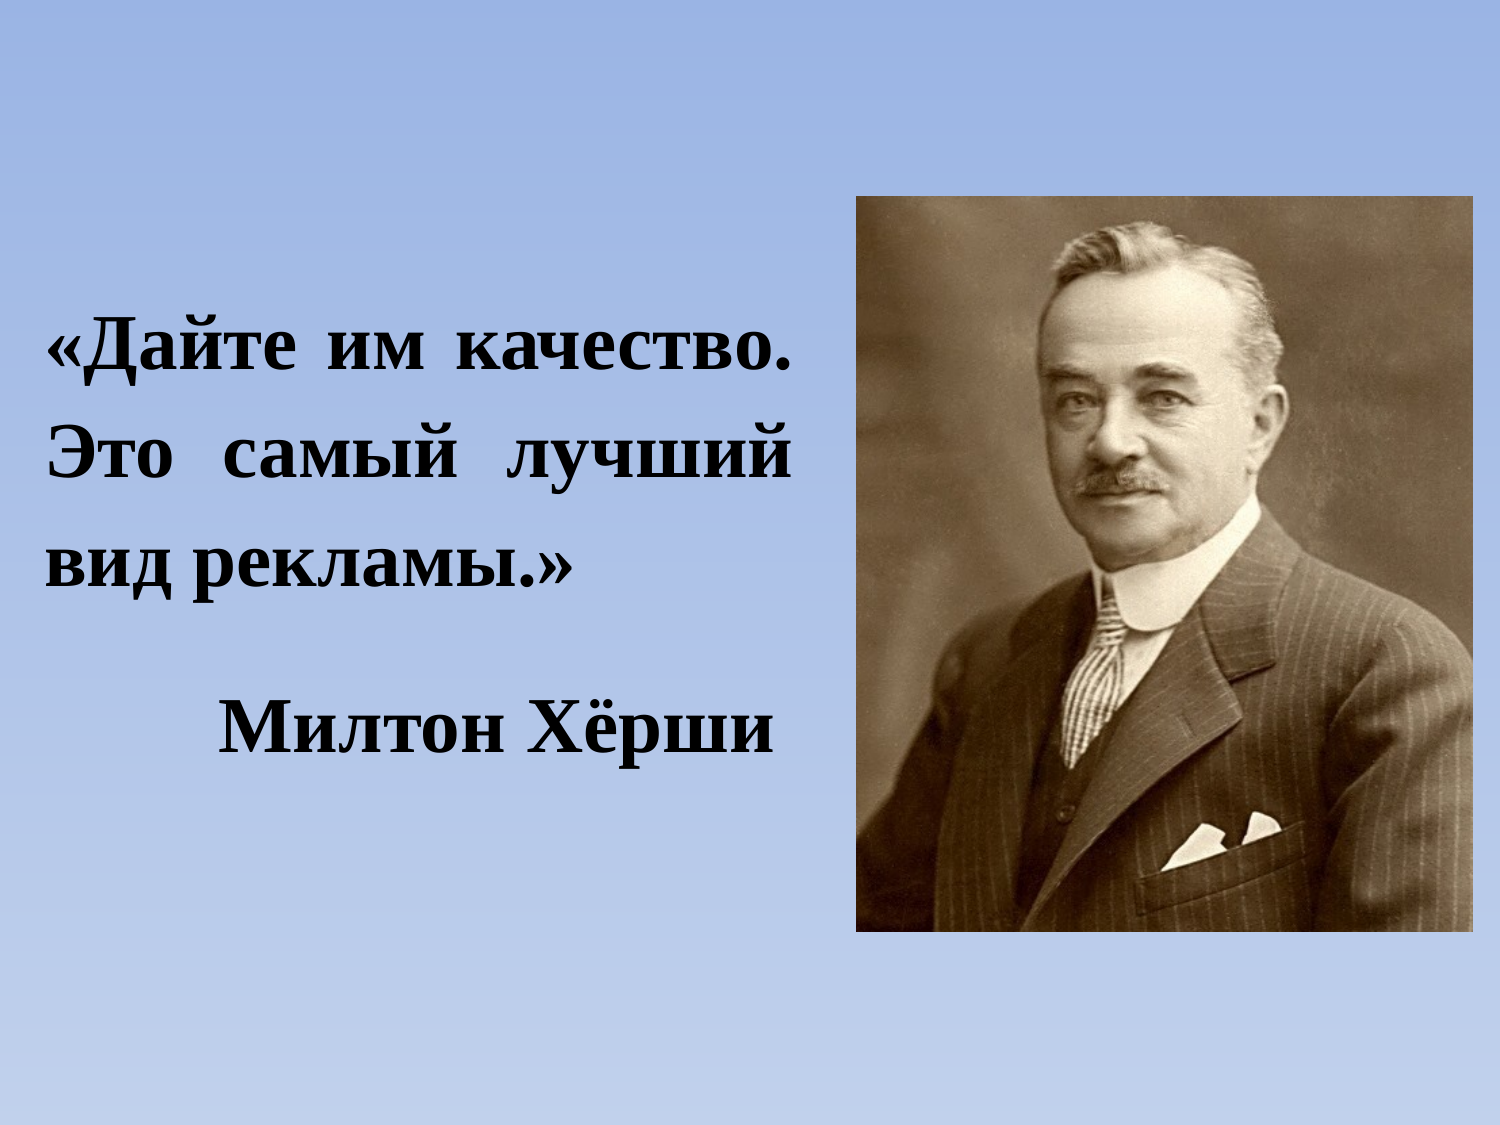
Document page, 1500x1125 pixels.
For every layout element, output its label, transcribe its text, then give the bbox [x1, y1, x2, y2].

picture [856, 195, 1473, 932]
text_box «Дайте им качество. Это самый лучший вид рекламы.» [29, 269, 809, 655]
text_box Милтон Хёрши [183, 666, 809, 776]
